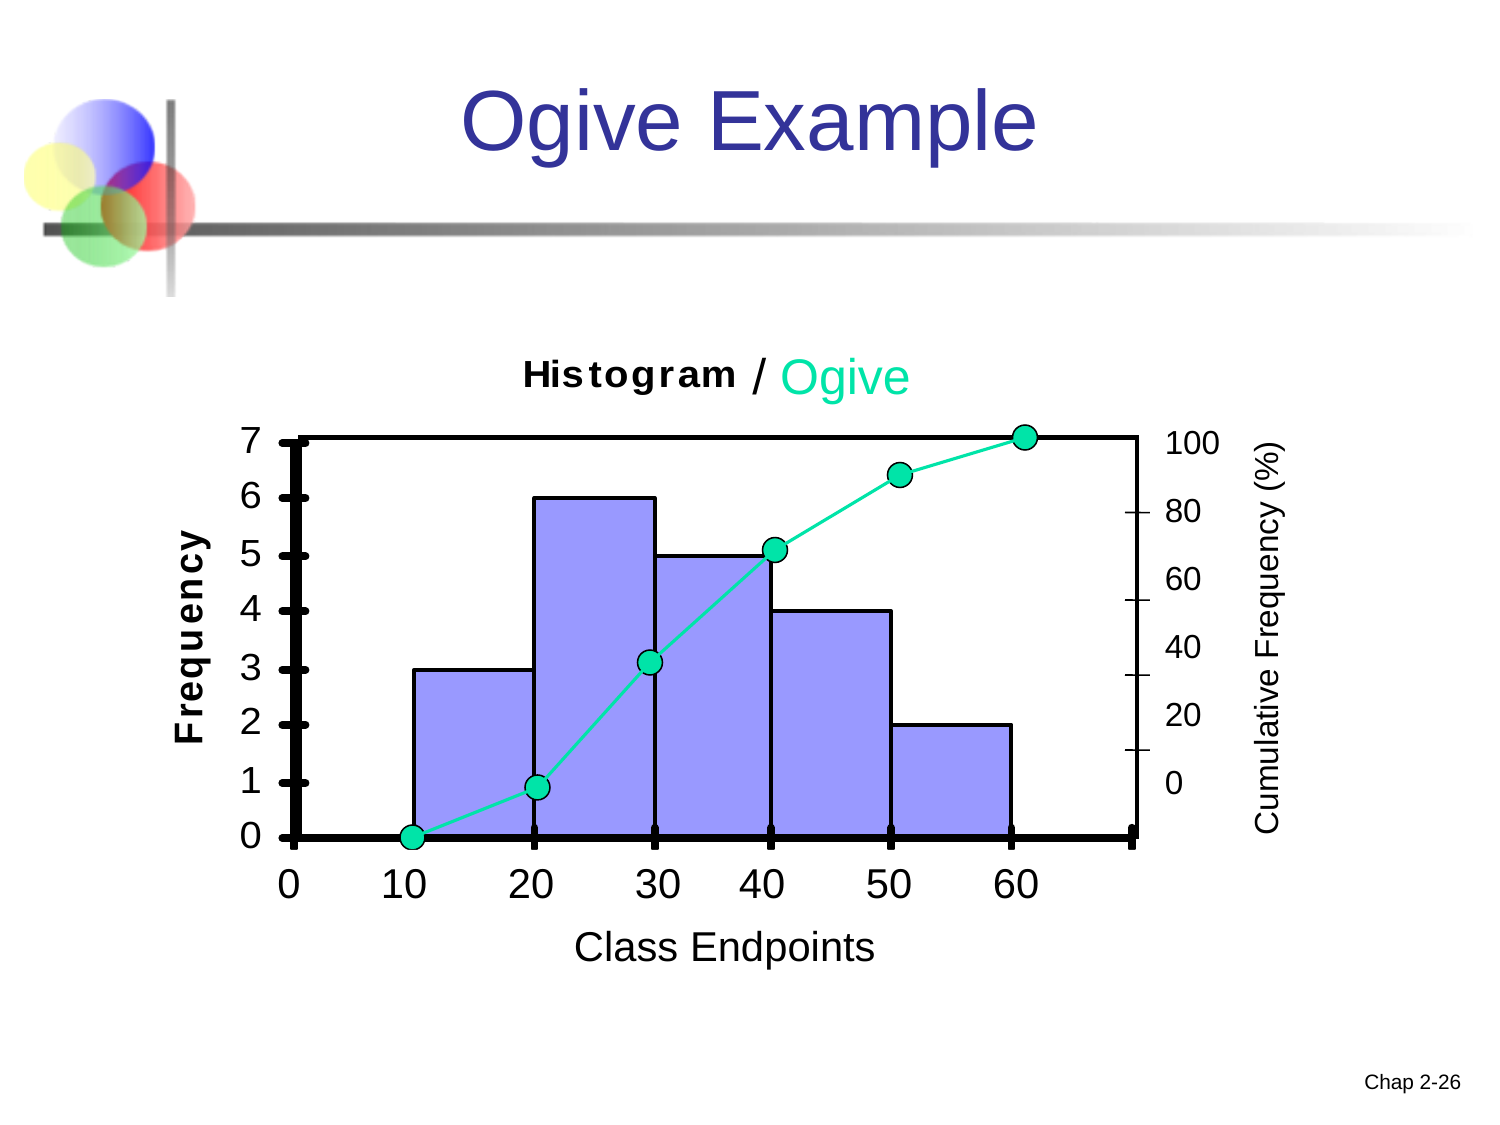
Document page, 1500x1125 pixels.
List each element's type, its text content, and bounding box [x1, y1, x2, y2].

picture [24, 99, 1475, 297]
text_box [99, 312, 1167, 949]
title Ogive Example [174, 49, 1326, 176]
text_box 0 10 20 30 40 50 60 Class Endpoints [262, 849, 1188, 978]
text_box 100 80 60 40 20 0 [1171, 425, 1237, 808]
text_box Cumulative Frequency (%) [1237, 412, 1293, 850]
slide_number Chap 2-26 [1162, 1049, 1476, 1101]
